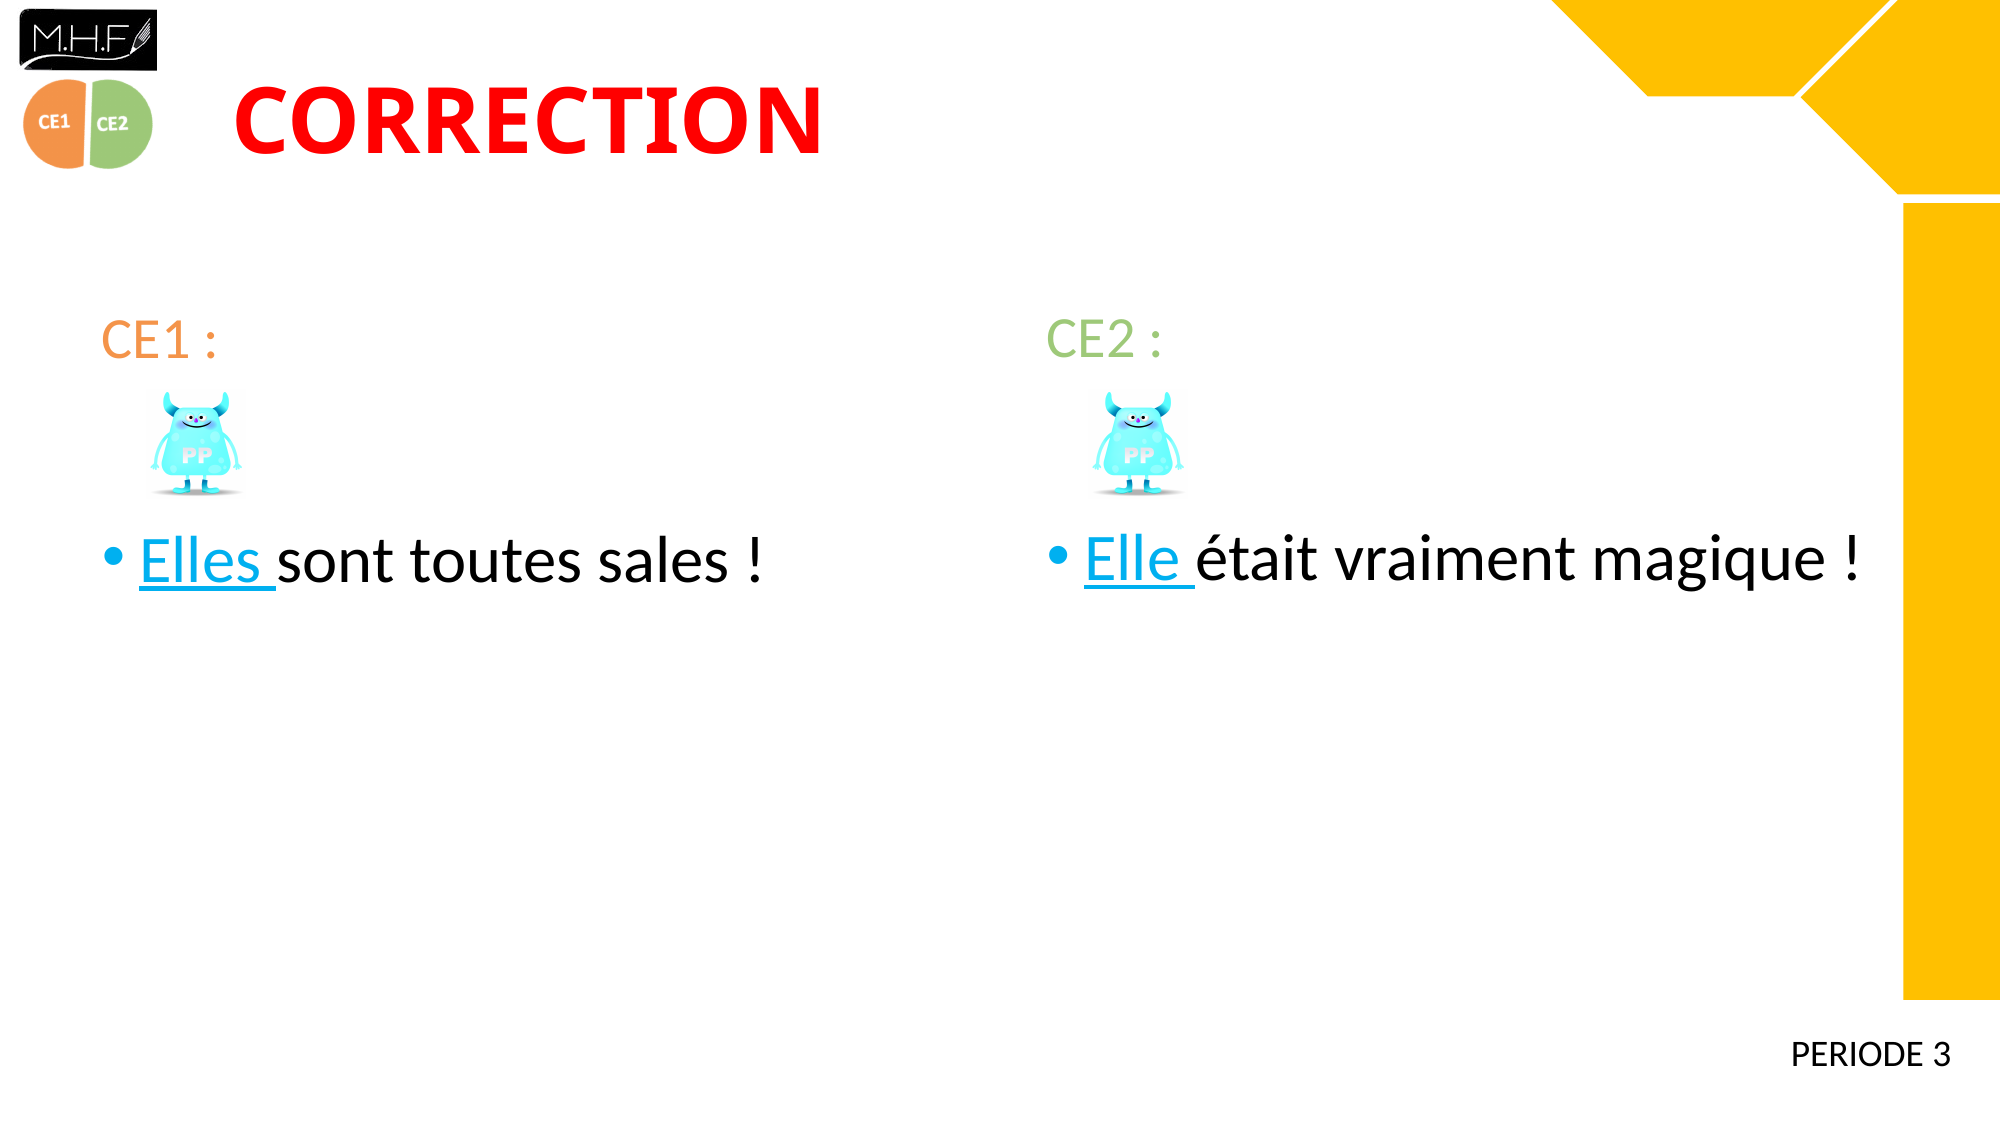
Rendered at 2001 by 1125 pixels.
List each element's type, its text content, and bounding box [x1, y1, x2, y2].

text_box [1902, 202, 2000, 1001]
text_box [1549, 0, 1892, 98]
text_box CE2 : Elle était vraiment magique ! [1031, 299, 1891, 1014]
picture [146, 389, 246, 499]
list CE1 : Elles sont toutes sales ! [86, 300, 897, 1015]
text_box PERIODE 3 [1362, 1021, 1967, 1125]
title CORRECTION [216, 15, 1763, 233]
text_box [1799, 0, 2000, 196]
picture [1, 7, 177, 207]
picture [1088, 389, 1188, 499]
